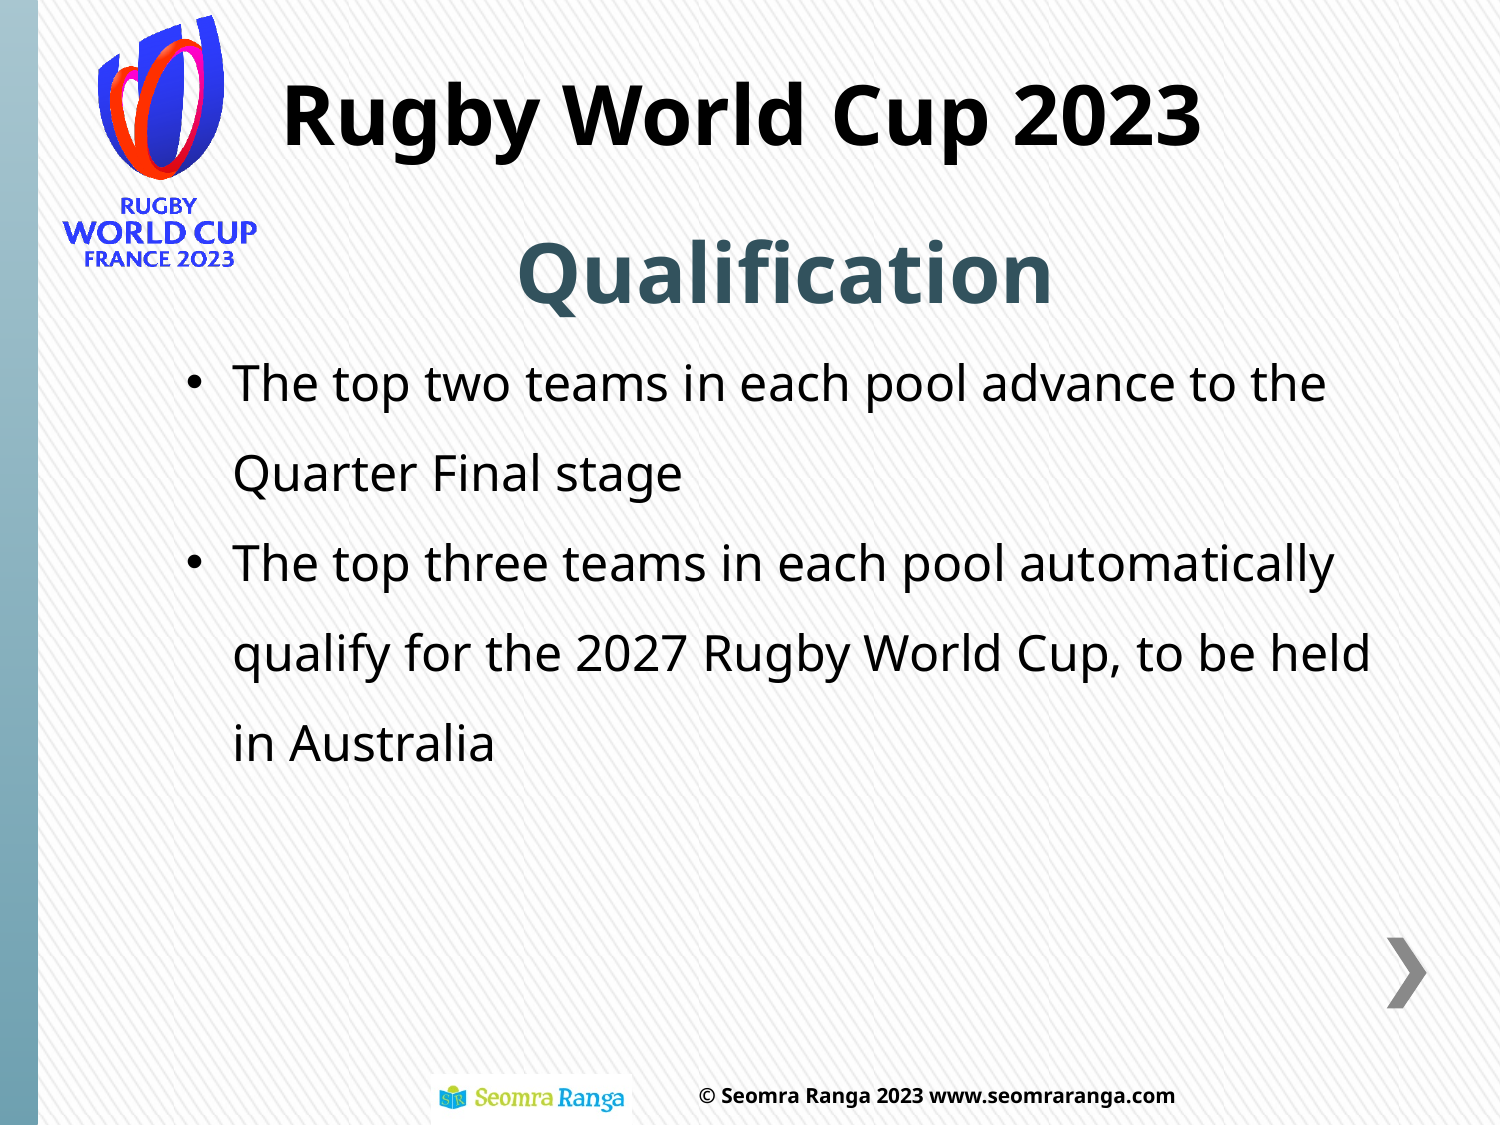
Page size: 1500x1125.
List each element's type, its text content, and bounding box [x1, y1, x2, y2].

text_box Rugby World Cup 2023 [265, 54, 1424, 170]
text_box The top two teams in each pool advance to the Quarter Final stage The top three teams in each pool automatically qualify for the 2027 Rugby World Cup, to be held in Australia [171, 314, 1400, 780]
text_box Qualification [466, 212, 1105, 328]
text_box © Seomra Ranga 2023 www.seomraranga.com [659, 1074, 1215, 1115]
picture [430, 1074, 632, 1125]
picture [61, 15, 258, 267]
